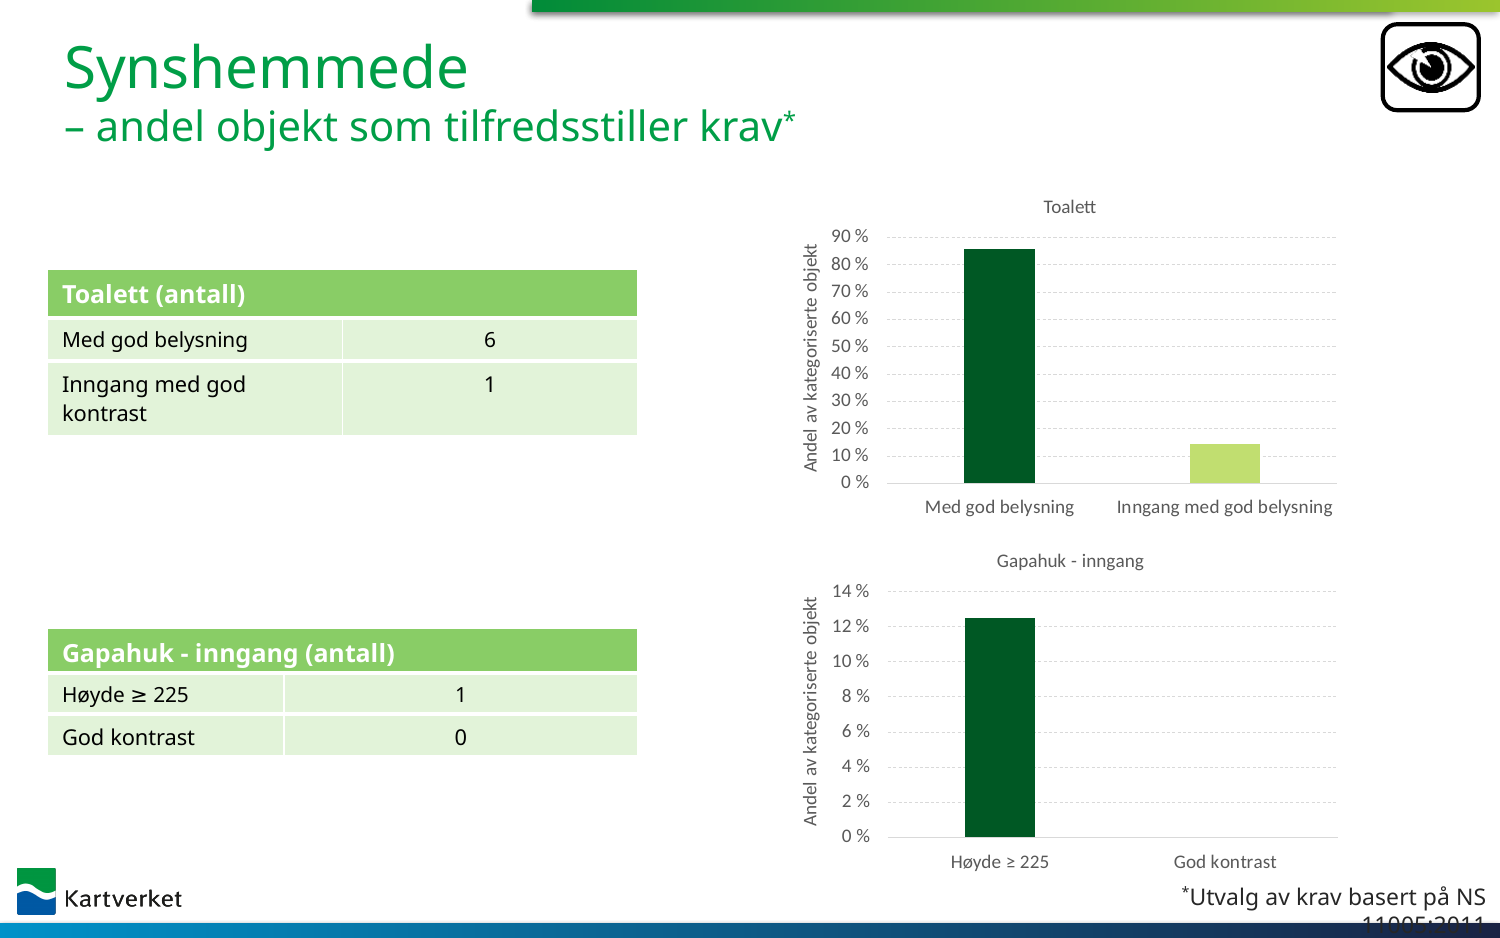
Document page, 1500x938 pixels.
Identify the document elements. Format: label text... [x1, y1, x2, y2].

picture [791, 187, 1348, 526]
picture [791, 541, 1349, 880]
table_cell 1 [285, 675, 637, 712]
table_cell 1 [343, 363, 637, 435]
table_cell Høyde ≥ 225 [48, 675, 283, 712]
table_cell God kontrast [48, 716, 283, 755]
table_cell Med god belysning [48, 320, 342, 359]
text_box *Utvalg av krav basert på NS 11005:2011 [1068, 873, 1500, 938]
table_header Gapahuk - inngang (antall) [48, 629, 637, 671]
table_cell Inngang med god kontrast [48, 363, 342, 435]
table_cell 0 [285, 716, 637, 755]
table_header Toalett (antall) [48, 270, 637, 316]
text_box Synshemmede – andel objekt som tilfredsstiller krav* [49, 24, 1431, 158]
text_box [1382, 24, 1480, 111]
table_cell 6 [343, 320, 637, 359]
